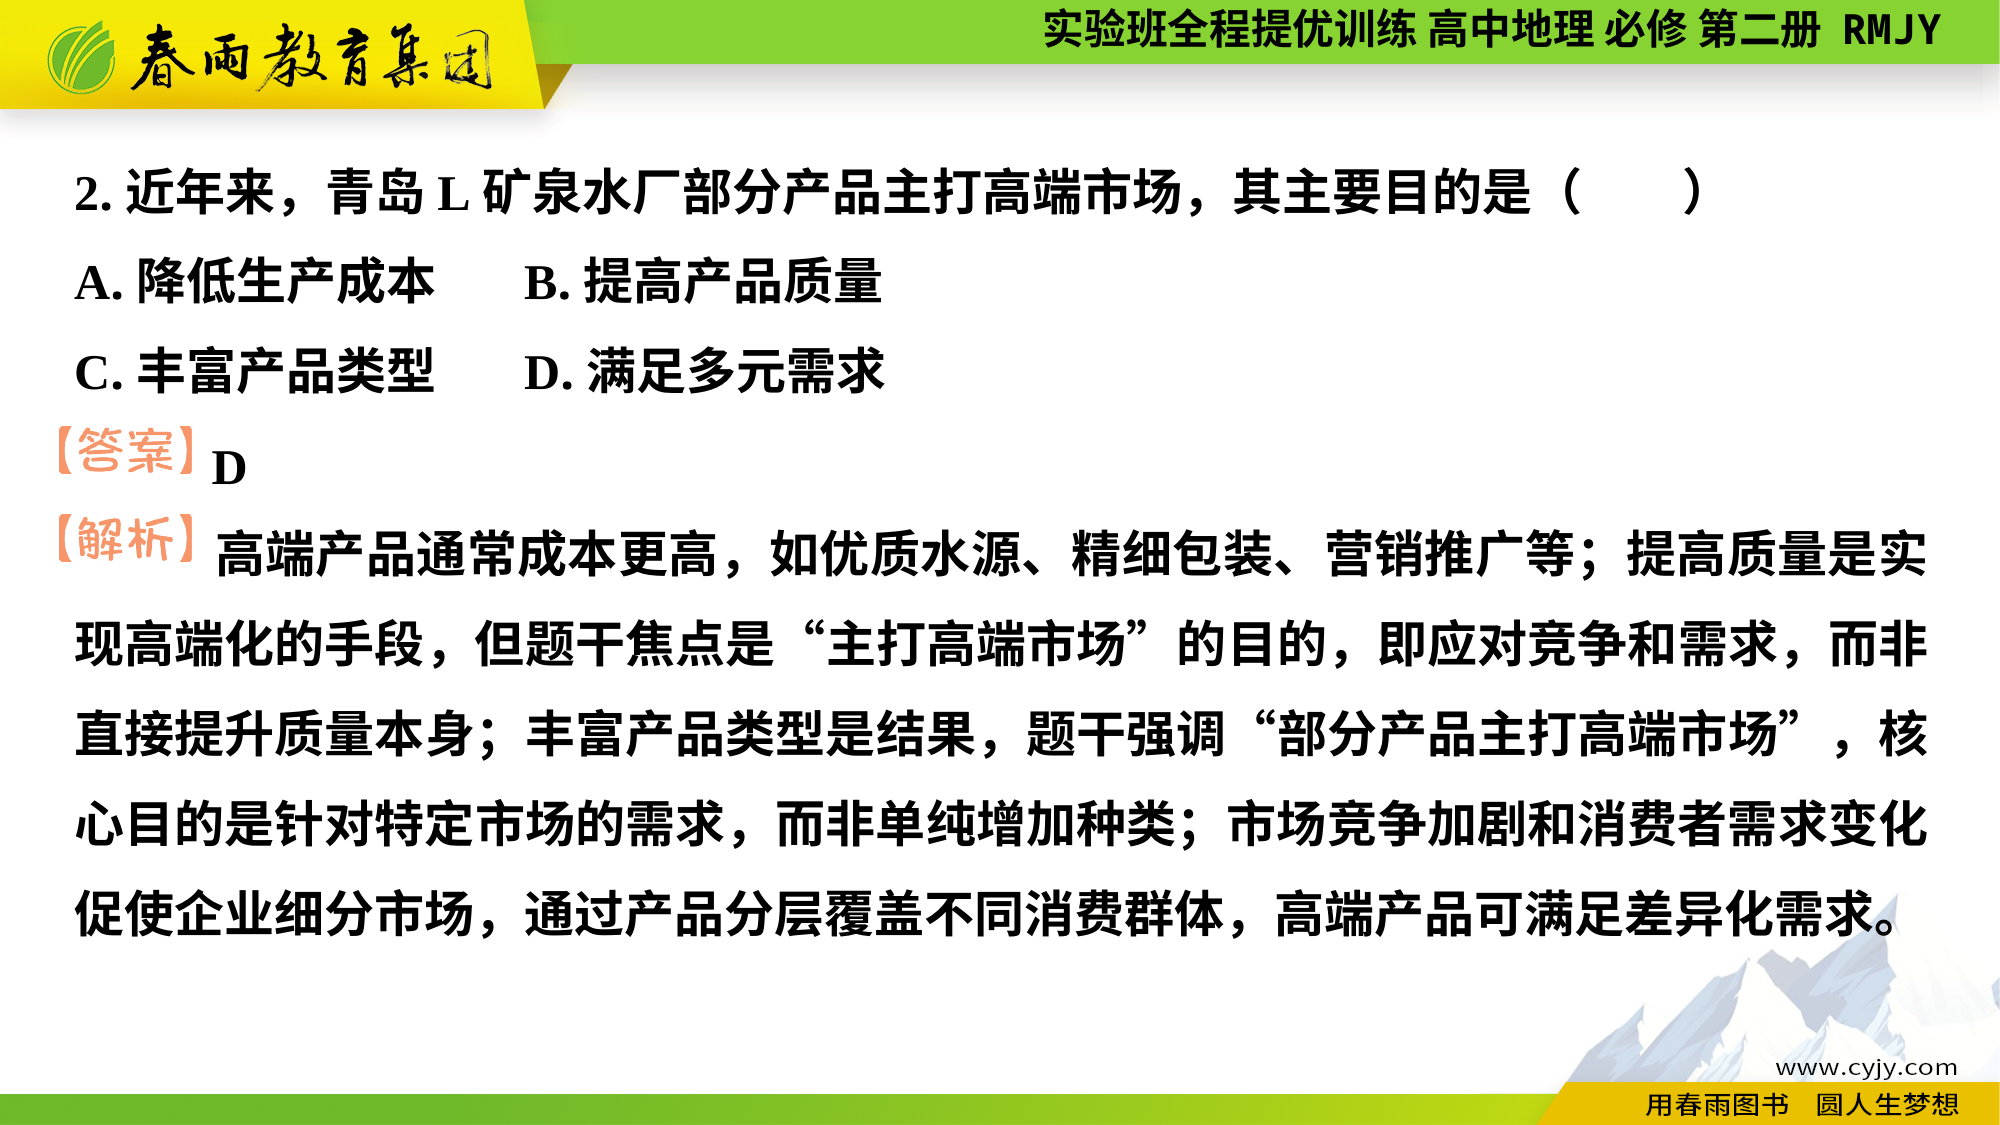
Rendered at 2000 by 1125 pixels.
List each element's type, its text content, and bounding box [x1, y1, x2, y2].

text_box D [59, 397, 1944, 484]
picture [0, 0, 2000, 1125]
list 2.近年来，青岛L矿泉水厂部分产品主打高端市场，其主要目的是（ ） A.降低生产成本 B.提高产品质量 C.丰富产品类型 D.满足多元需求 [59, 122, 1944, 397]
text_box 高端产品通常成本更高，如优质水源、精细包装、营销推广等；提高质量是实现高端化的手段，但题干焦点是“主打高端市场”的目的，即应对竞争和需求，而非直接提升质量本身；丰富产品类型是结果，题干强调“部分产品主打高端市场”，核心目的是针对特定市场的需求，而非单纯增加种类；市场竞争加剧和消费者需求变化促使企业细分市场，通过产品分层覆盖不同消费群体，高端产品可满足差异化需求。 [59, 484, 1944, 950]
